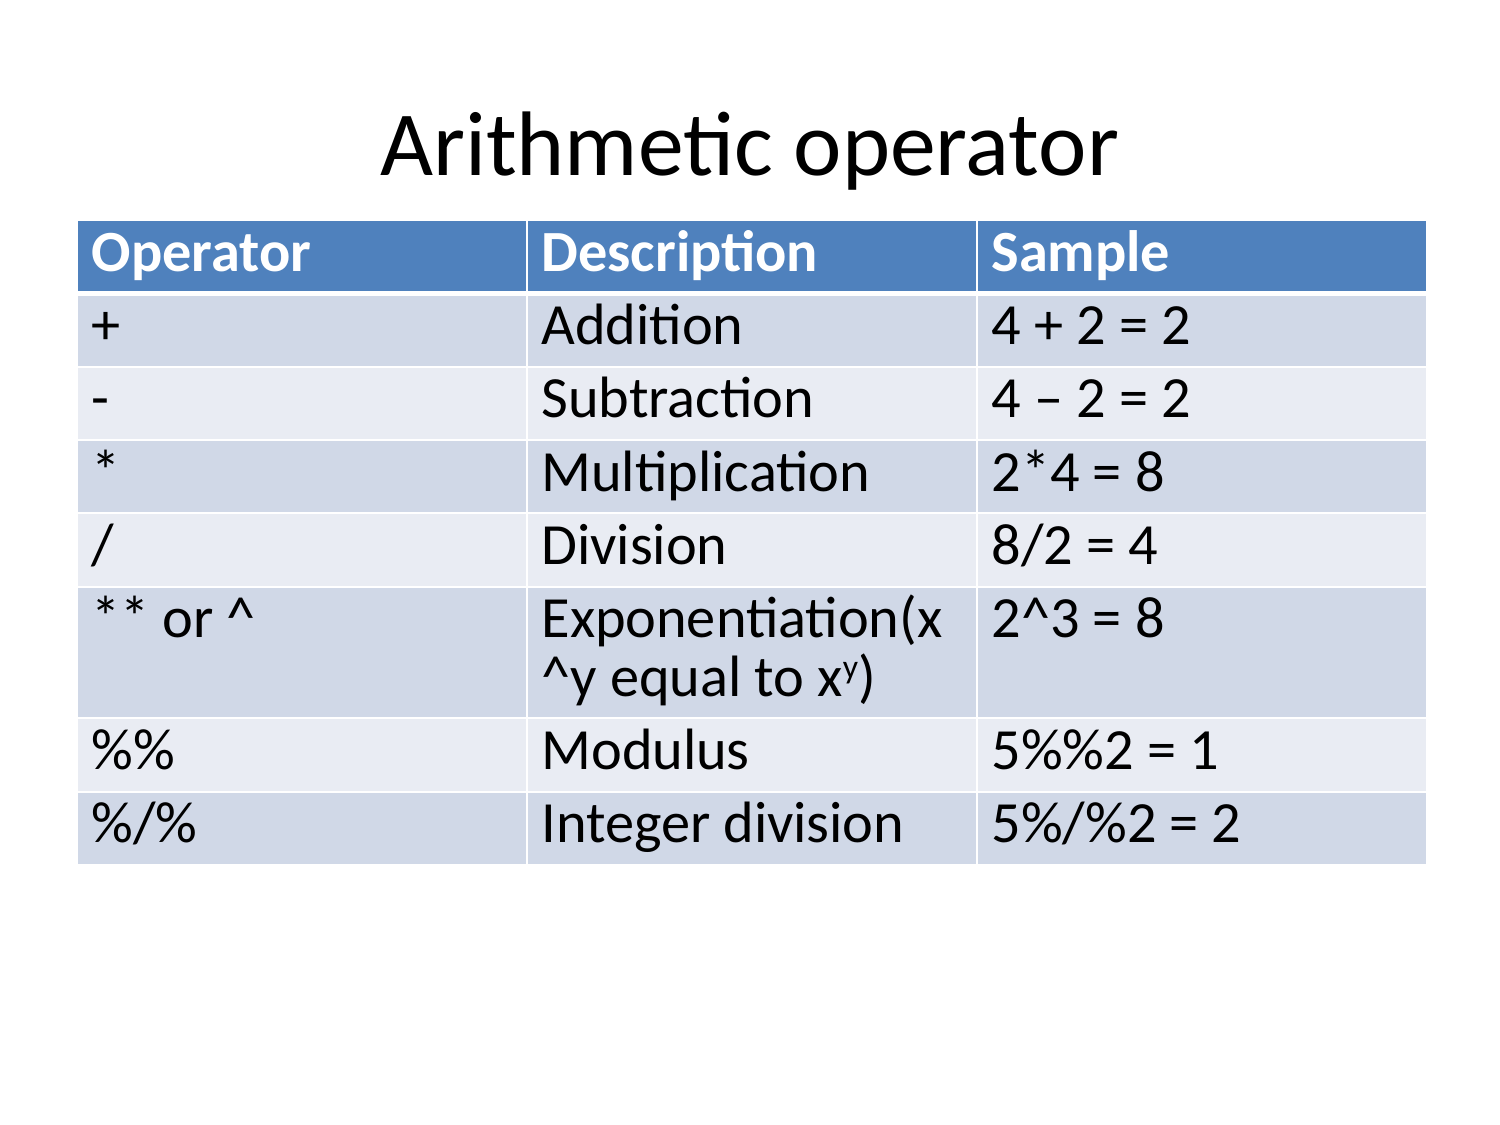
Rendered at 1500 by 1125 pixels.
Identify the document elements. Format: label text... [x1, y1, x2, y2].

table_cell 2*4 = 8 [978, 441, 1426, 512]
table_cell Subtraction [528, 368, 976, 439]
table_header Sample [978, 221, 1426, 291]
table_cell %/% [78, 793, 526, 864]
table_header Operator [78, 221, 526, 291]
table_cell Multiplication [528, 441, 976, 512]
table_cell + [78, 296, 526, 366]
table_cell ** or ^ [78, 588, 526, 717]
table_cell Integer division [528, 793, 976, 864]
table_cell Exponentiation(x^y equal to xy) [528, 588, 976, 717]
table_cell * [78, 441, 526, 512]
title Arithmetic operator [75, 45, 1425, 219]
table_cell Modulus [528, 719, 976, 791]
table_cell Addition [528, 296, 976, 366]
table_cell 5%/%2 = 2 [978, 793, 1426, 864]
table_cell 4 + 2 = 2 [978, 296, 1426, 366]
table_cell 8/2 = 4 [978, 514, 1426, 586]
table_cell 5%%2 = 1 [978, 719, 1426, 791]
table_cell Division [528, 514, 976, 586]
table_header Description [528, 221, 976, 291]
table_cell - [78, 368, 526, 439]
table_cell 4 – 2 = 2 [978, 368, 1426, 439]
table_cell / [78, 514, 526, 586]
table_cell 2^3 = 8 [978, 588, 1426, 717]
table_cell %% [78, 719, 526, 791]
